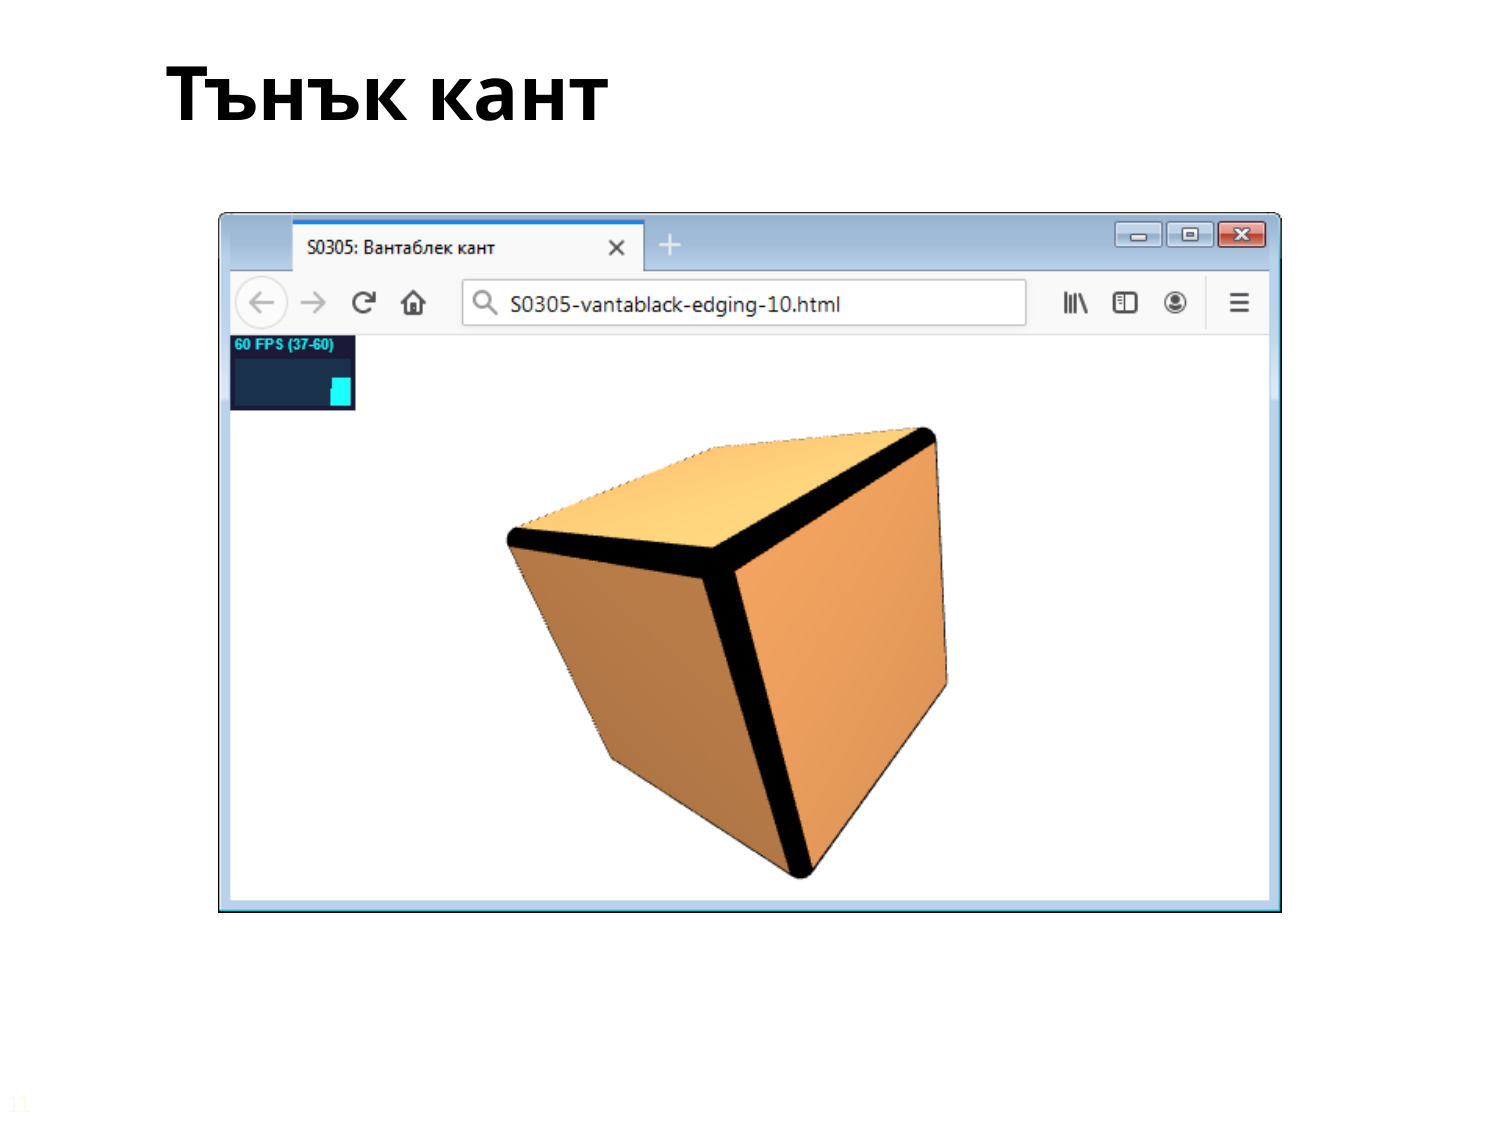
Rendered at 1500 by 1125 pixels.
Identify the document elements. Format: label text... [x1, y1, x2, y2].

picture [218, 212, 1282, 913]
list Тънък кант [150, 37, 1488, 1113]
